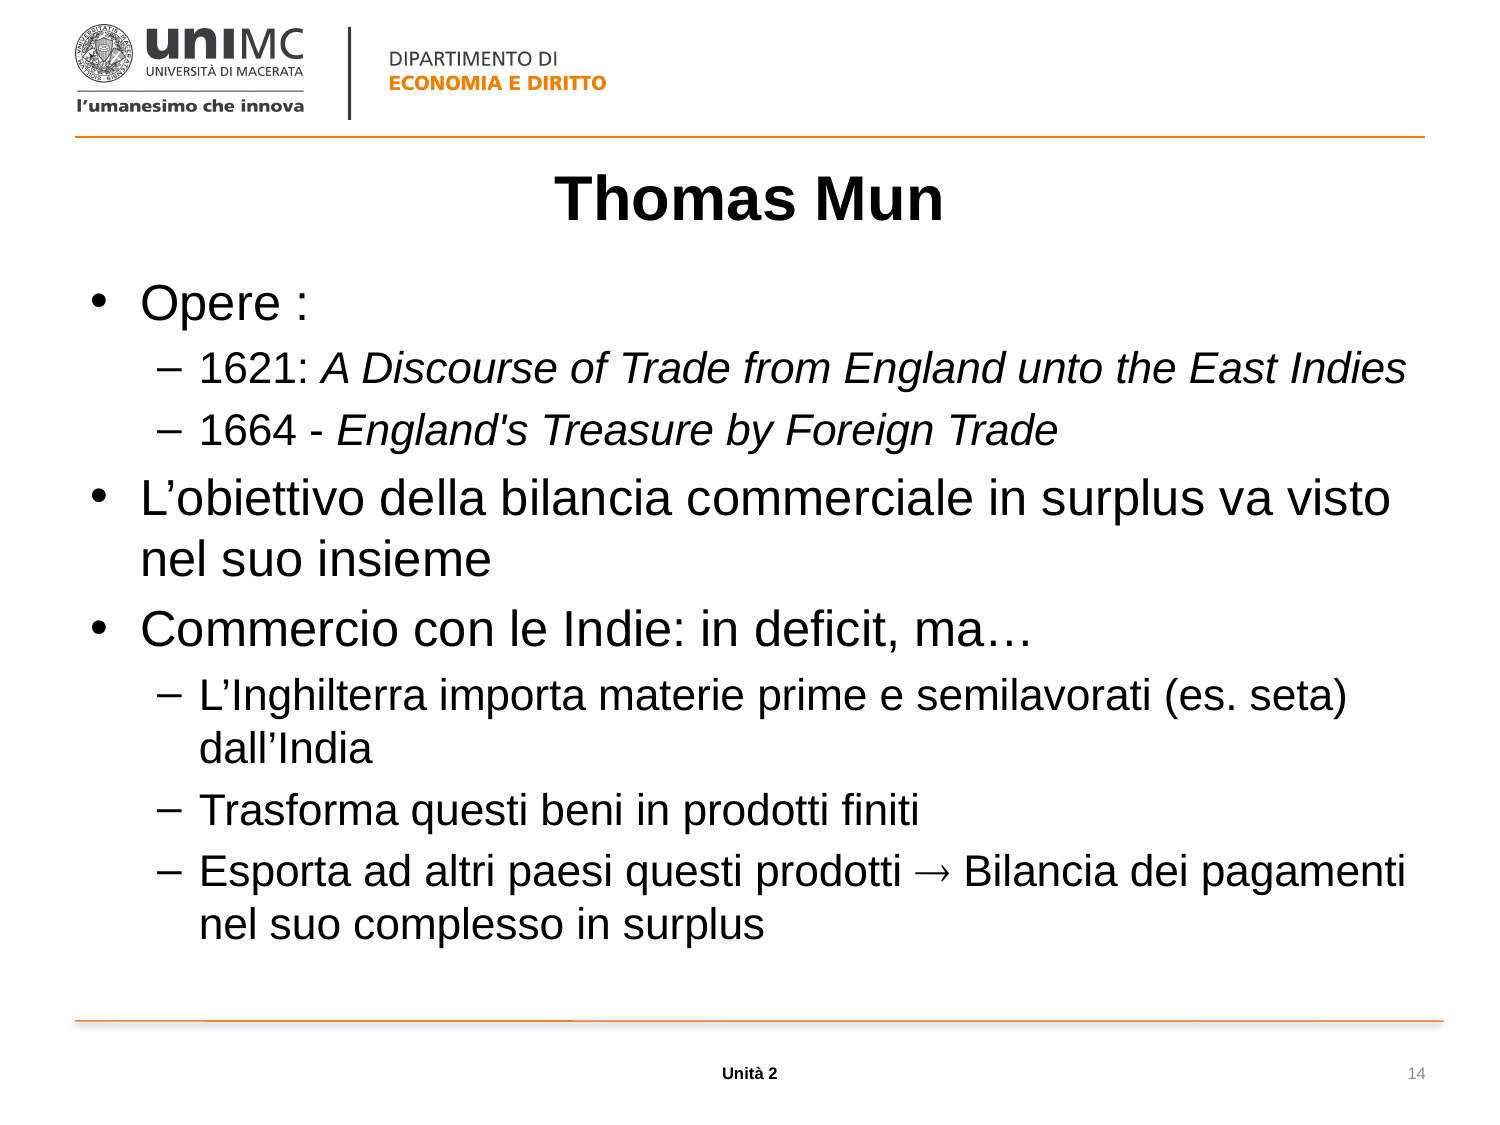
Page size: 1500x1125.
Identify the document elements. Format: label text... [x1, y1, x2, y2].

list Opere : 1621: A Discourse of Trade from England unto the East Indies 1664 - England's Treasure by Foreign Trade L’obiettivo della bilancia commerciale in surplus va visto nel suo insieme Commercio con le Indie: in deficit, ma… L’Inghilterra importa materie prime e semilavorati (es. seta) dall’India Trasforma questi beni in prodotti finiti Esporta ad altri paesi questi prodotti  Bilancia dei pagamenti nel suo complesso in surplus [75, 262, 1425, 1005]
footer Unità 2 [512, 1042, 988, 1103]
slide_number 14 [1091, 1042, 1442, 1103]
picture [75, 24, 1425, 138]
title Thomas Mun [75, 149, 1425, 241]
